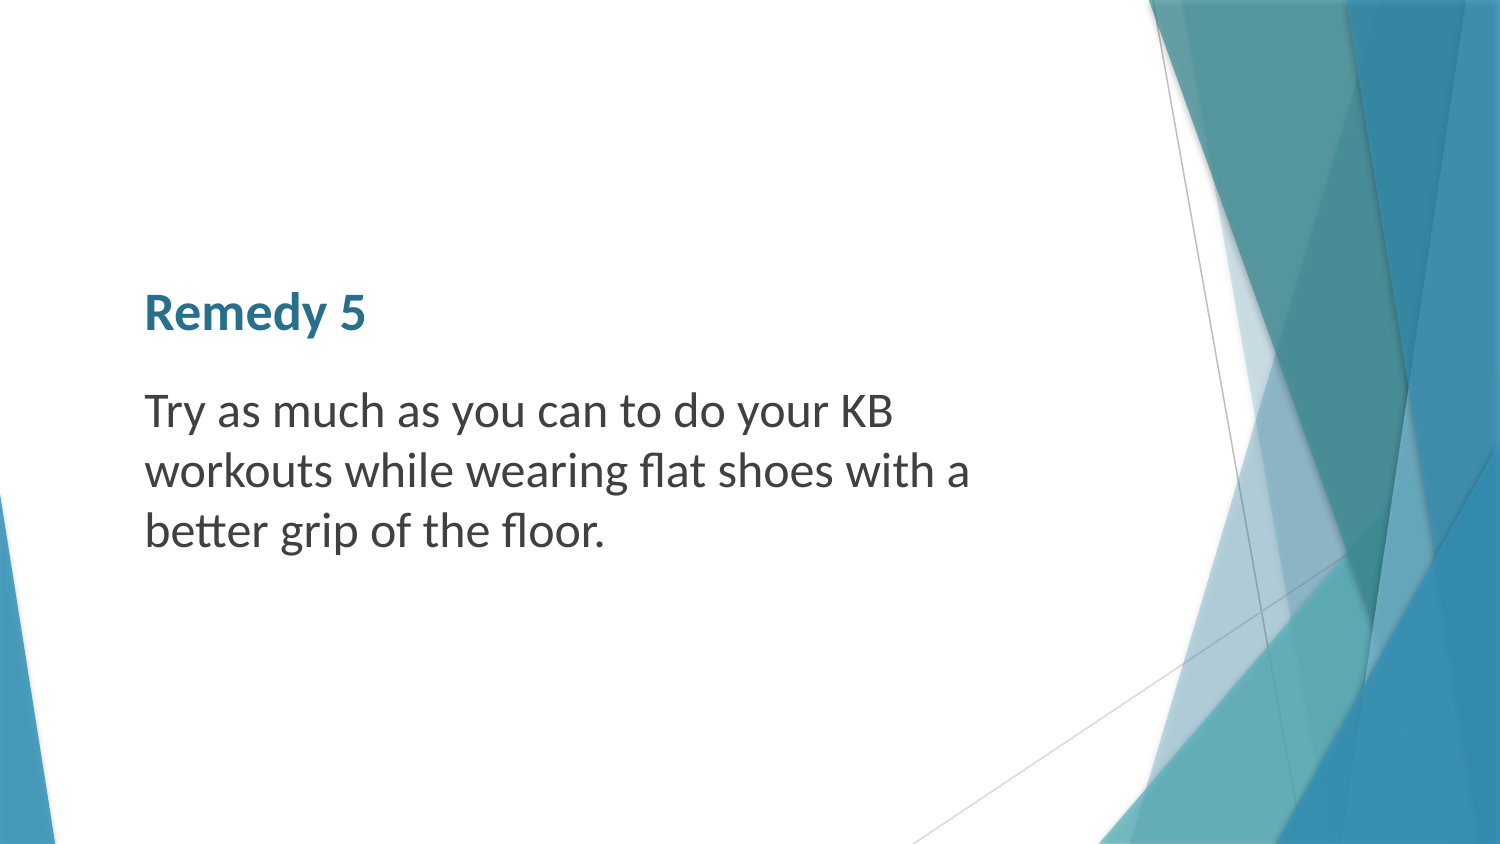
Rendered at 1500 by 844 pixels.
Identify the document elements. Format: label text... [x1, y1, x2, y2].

list Try as much as you can to do your KB workouts while wearing flat shoes with a better grip of the floor. [129, 369, 1022, 609]
title Remedy 5 [129, 268, 1199, 370]
